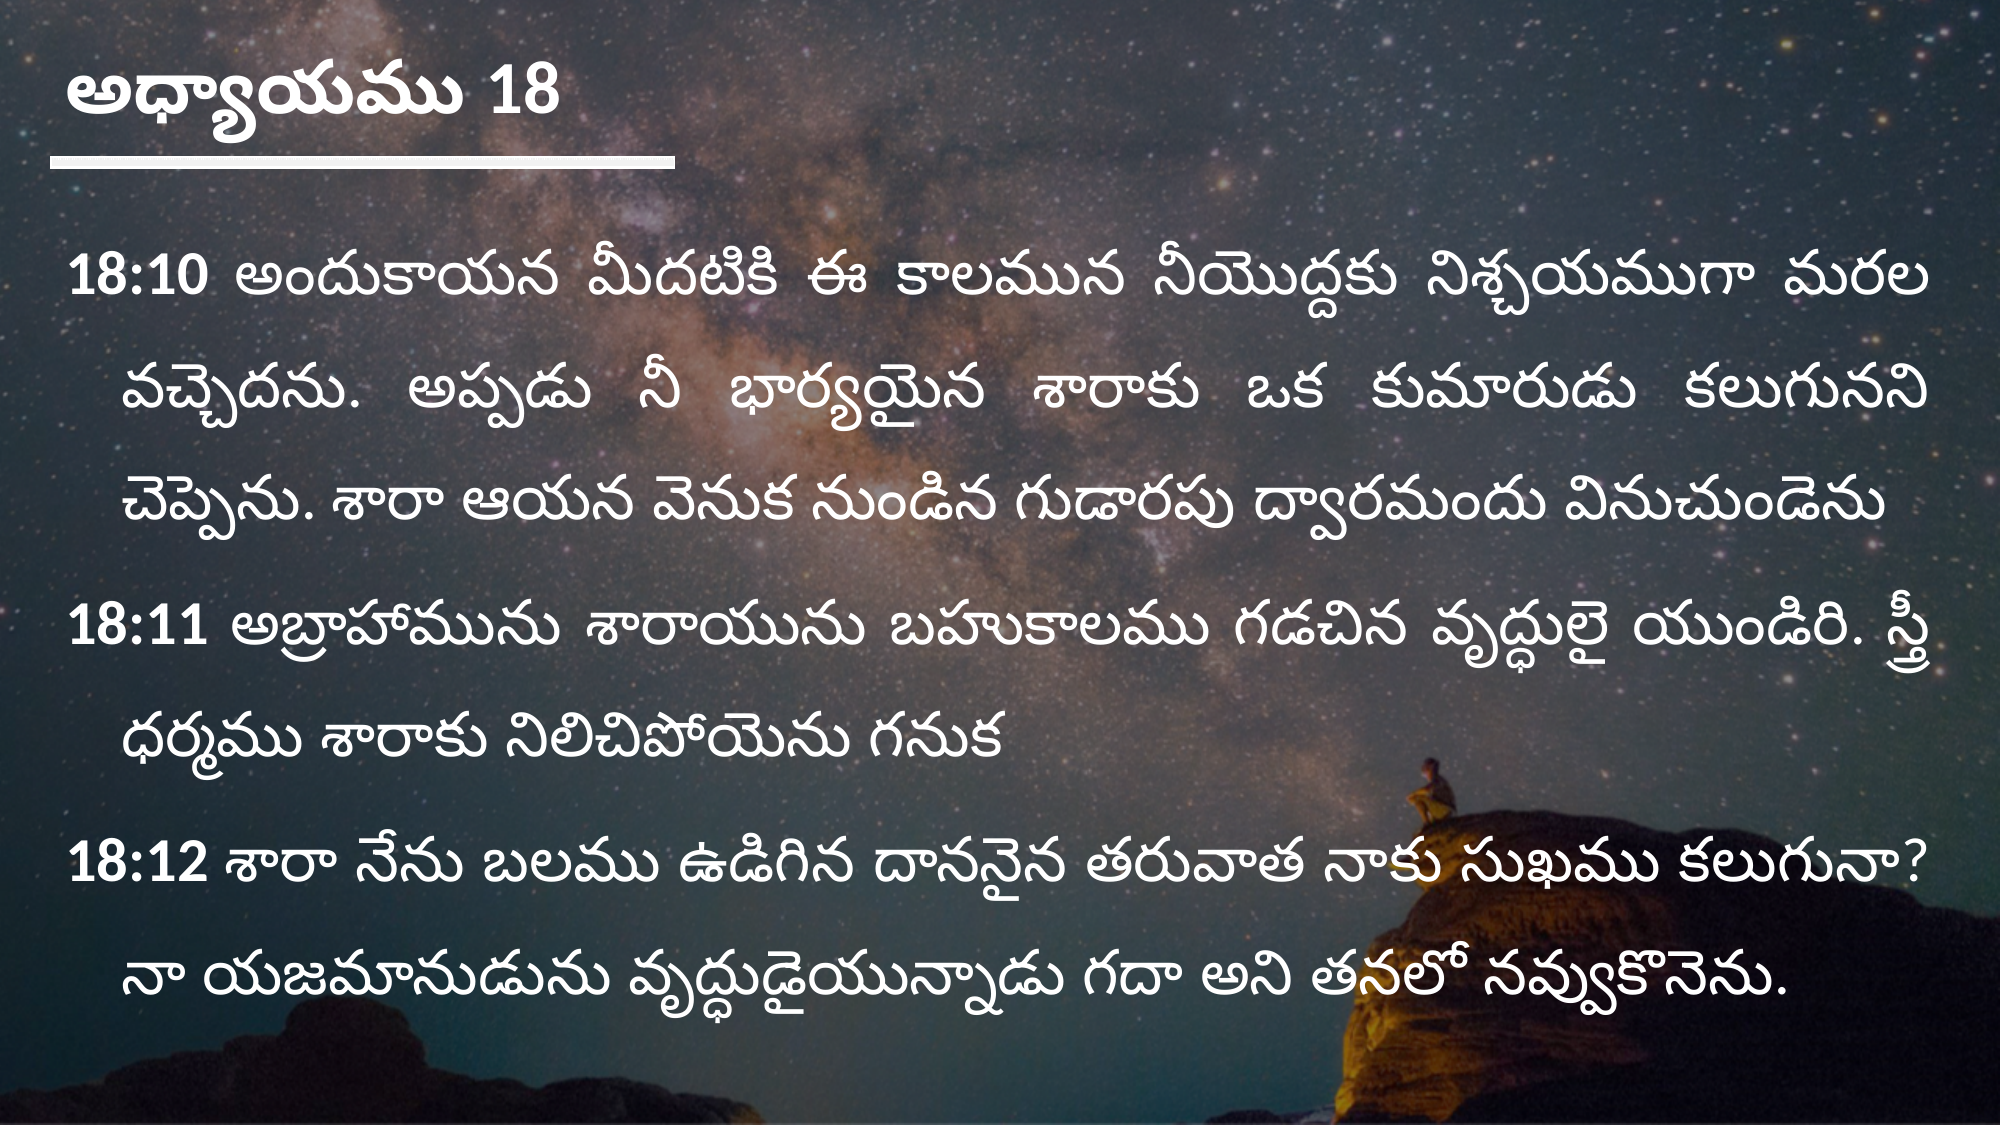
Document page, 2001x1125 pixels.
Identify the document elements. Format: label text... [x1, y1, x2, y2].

list 18:10 అందుకాయన మీదటికి ఈ కాలమున నీయొద్దకు నిశ్చయముగా మరల వచ్చెదను. అప్పడు నీ భార్యయైన శారాకు ఒక కుమారుడు కలుగునని చెప్పెను. శారా ఆయన వెనుక నుండిన గుడారపు ద్వారమందు వినుచుండెను 18:11 అబ్రాహామును శారాయును బహుకాలము గడచిన వృద్ధులై యుండిరి. స్త్రీ ధర్మము శారాకు నిలిచిపోయెను గనుక 18:12 శారా నేను బలము ఉడిగిన దాననైన తరువాత నాకు సుఖము కలుగునా? నా యజమానుడును వృద్ధుడైయున్నాడు గదా అని తనలో నవ్వుకొనెను. [50, 187, 1946, 1063]
picture [0, 0, 2000, 1125]
title అధ్యాయము 18 [50, 0, 1925, 167]
